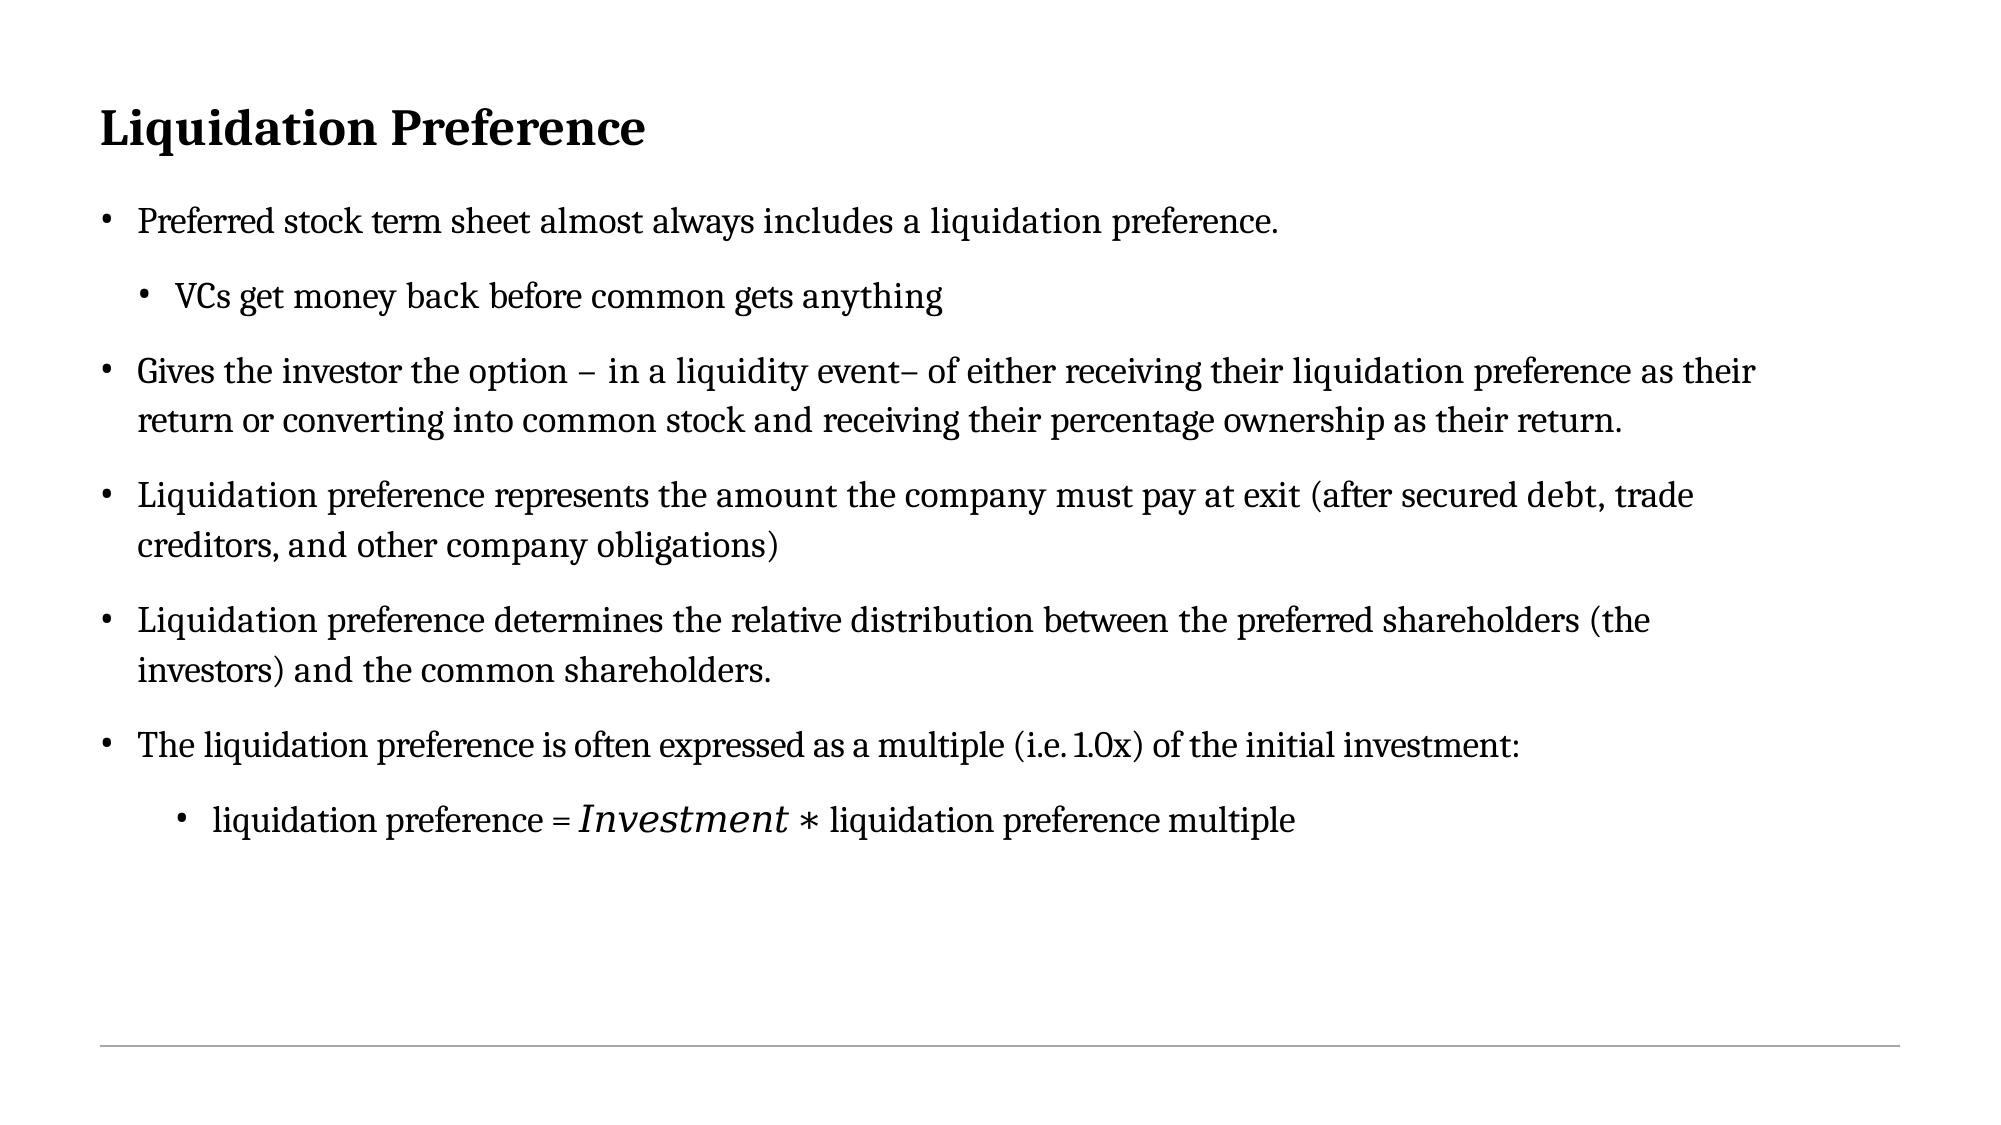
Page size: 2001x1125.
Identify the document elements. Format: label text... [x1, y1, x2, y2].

title Liquidation Preference [97, 91, 667, 193]
text_box Preferred stock term sheet almost always includes a liquidation preference. VCs get money back before common gets anything Gives the investor the option – in a liquidity event– of either receiving their liquidation preference as their return or converting into common stock and receiving their percentage ownership as their return. Liquidation preference represents the amount the company must pay at exit (after secured debt, trade creditors, and other company obligations) Liquidation preference determines the relative distribution between the preferred shareholders (the investors) and the common shareholders. The liquidation preference is often expressed as a multiple (i.e. 1.0x) of the initial investment: liquidation preference = 𝐼𝑛𝑣𝑒𝑠𝑡𝑚𝑒𝑛𝑡 ∗ liquidation preference multiple [97, 193, 1841, 840]
